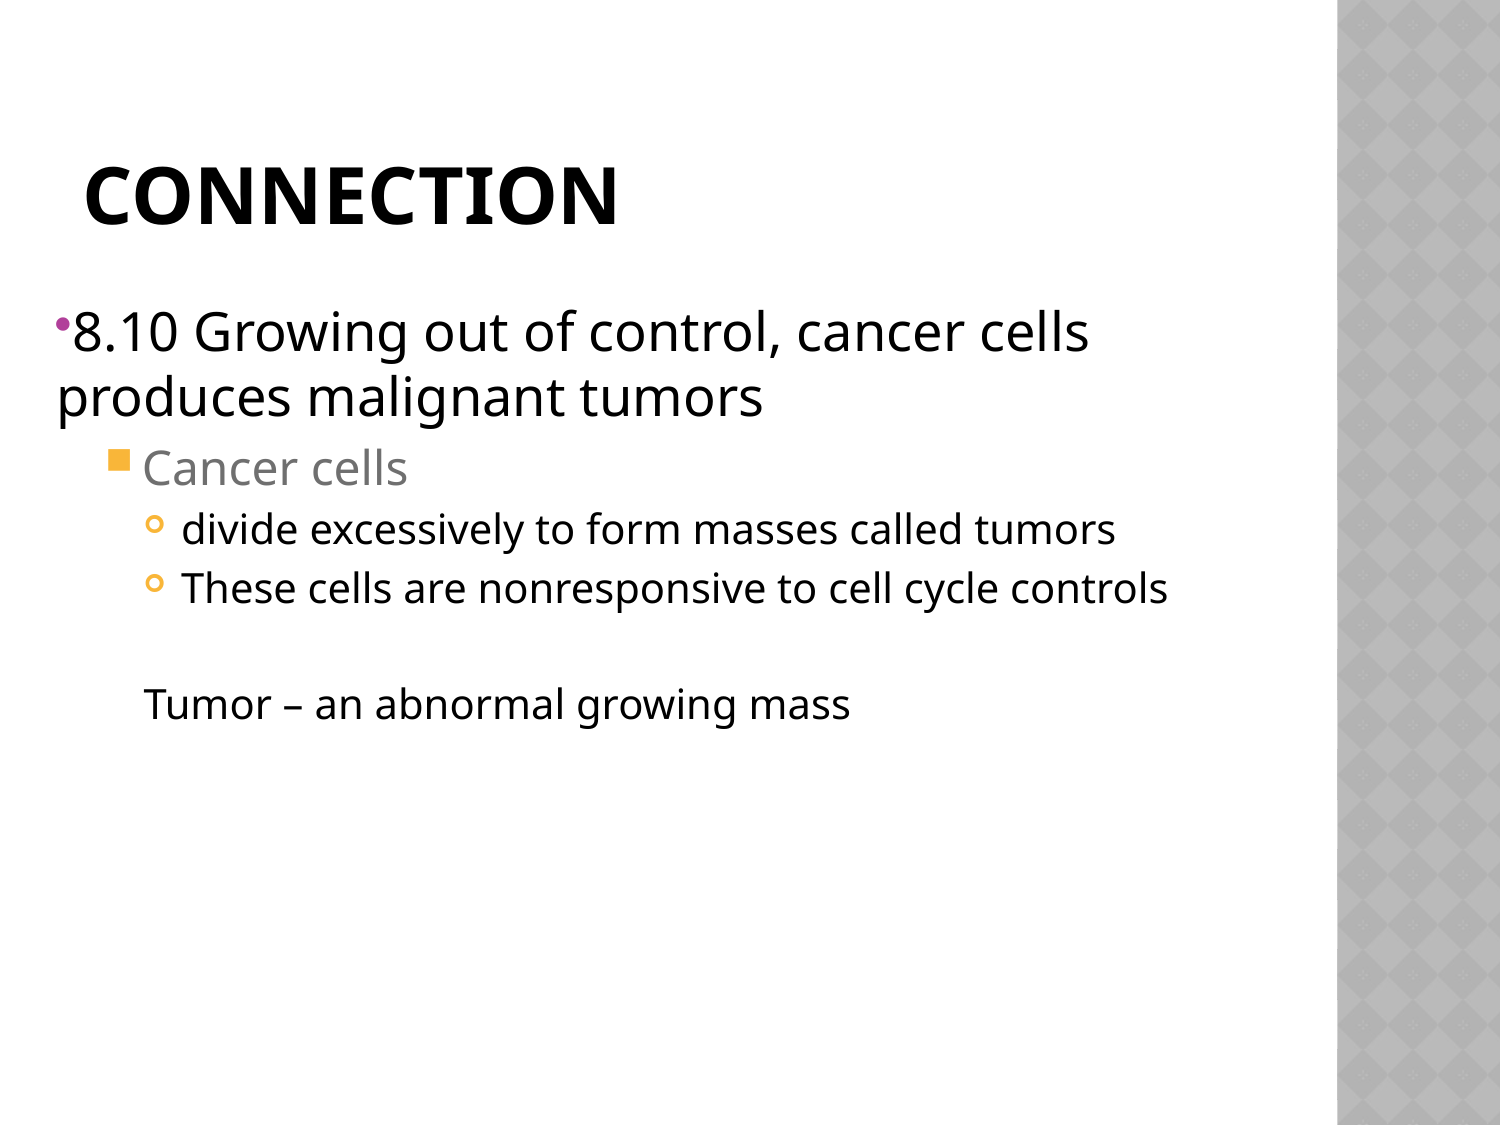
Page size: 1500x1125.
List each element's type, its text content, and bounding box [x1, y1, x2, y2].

list 8.10 Growing out of control, cancer cells produces malignant tumors Cancer cells divide excessively to form masses called tumors These cells are nonresponsive to cell cycle controls Tumor – an abnormal growing mass [41, 289, 1267, 772]
title CONNECTION [75, 52, 1263, 240]
